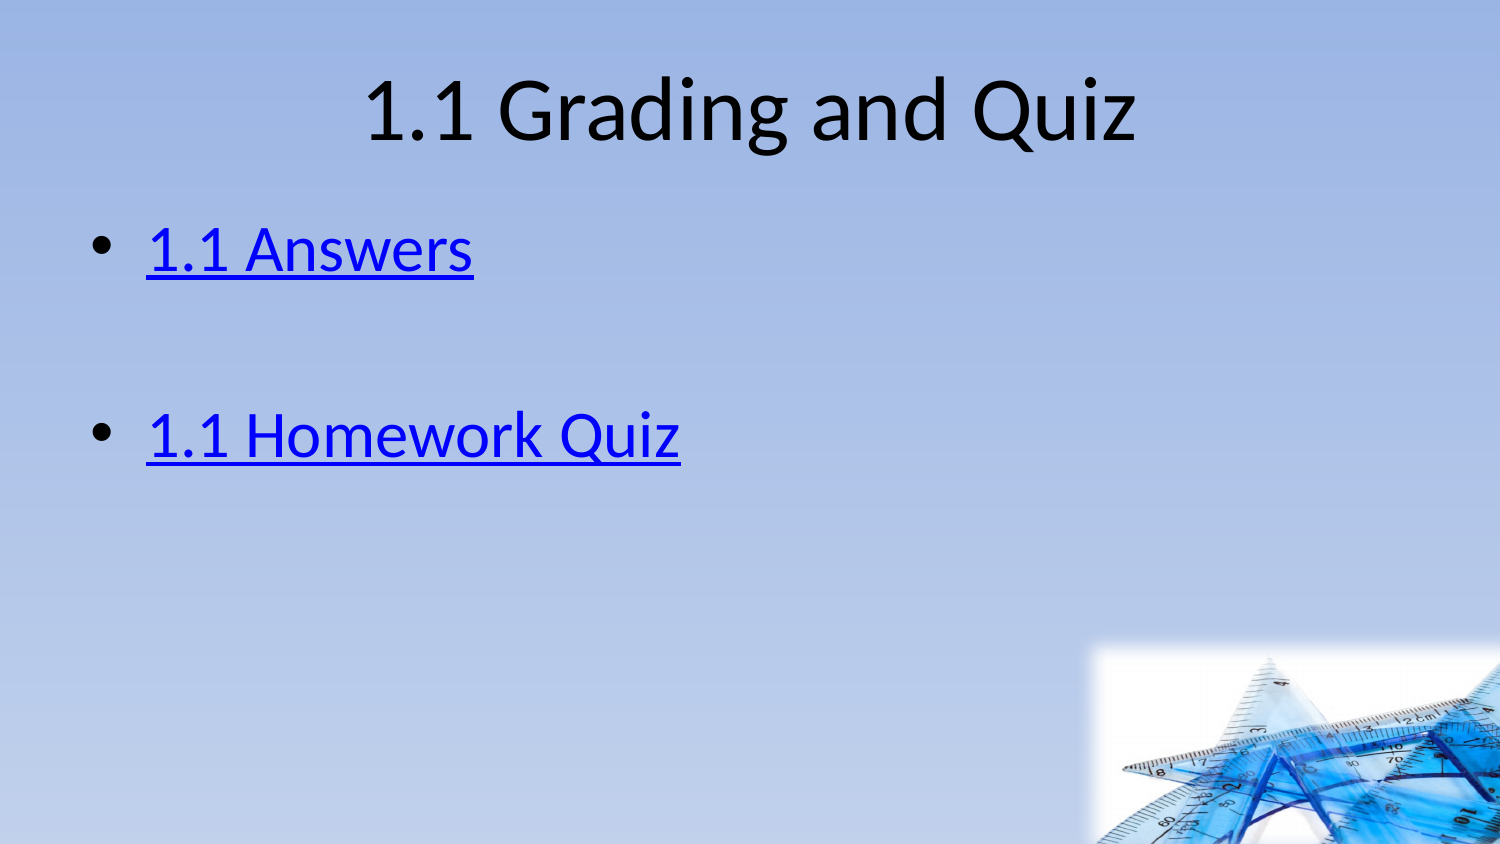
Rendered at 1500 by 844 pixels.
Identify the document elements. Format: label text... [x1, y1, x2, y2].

list 1.1 Answers 1.1 Homework Quiz [75, 196, 1425, 754]
title 1.1 Grading and Quiz [75, 33, 1425, 175]
picture [1103, 656, 1500, 838]
